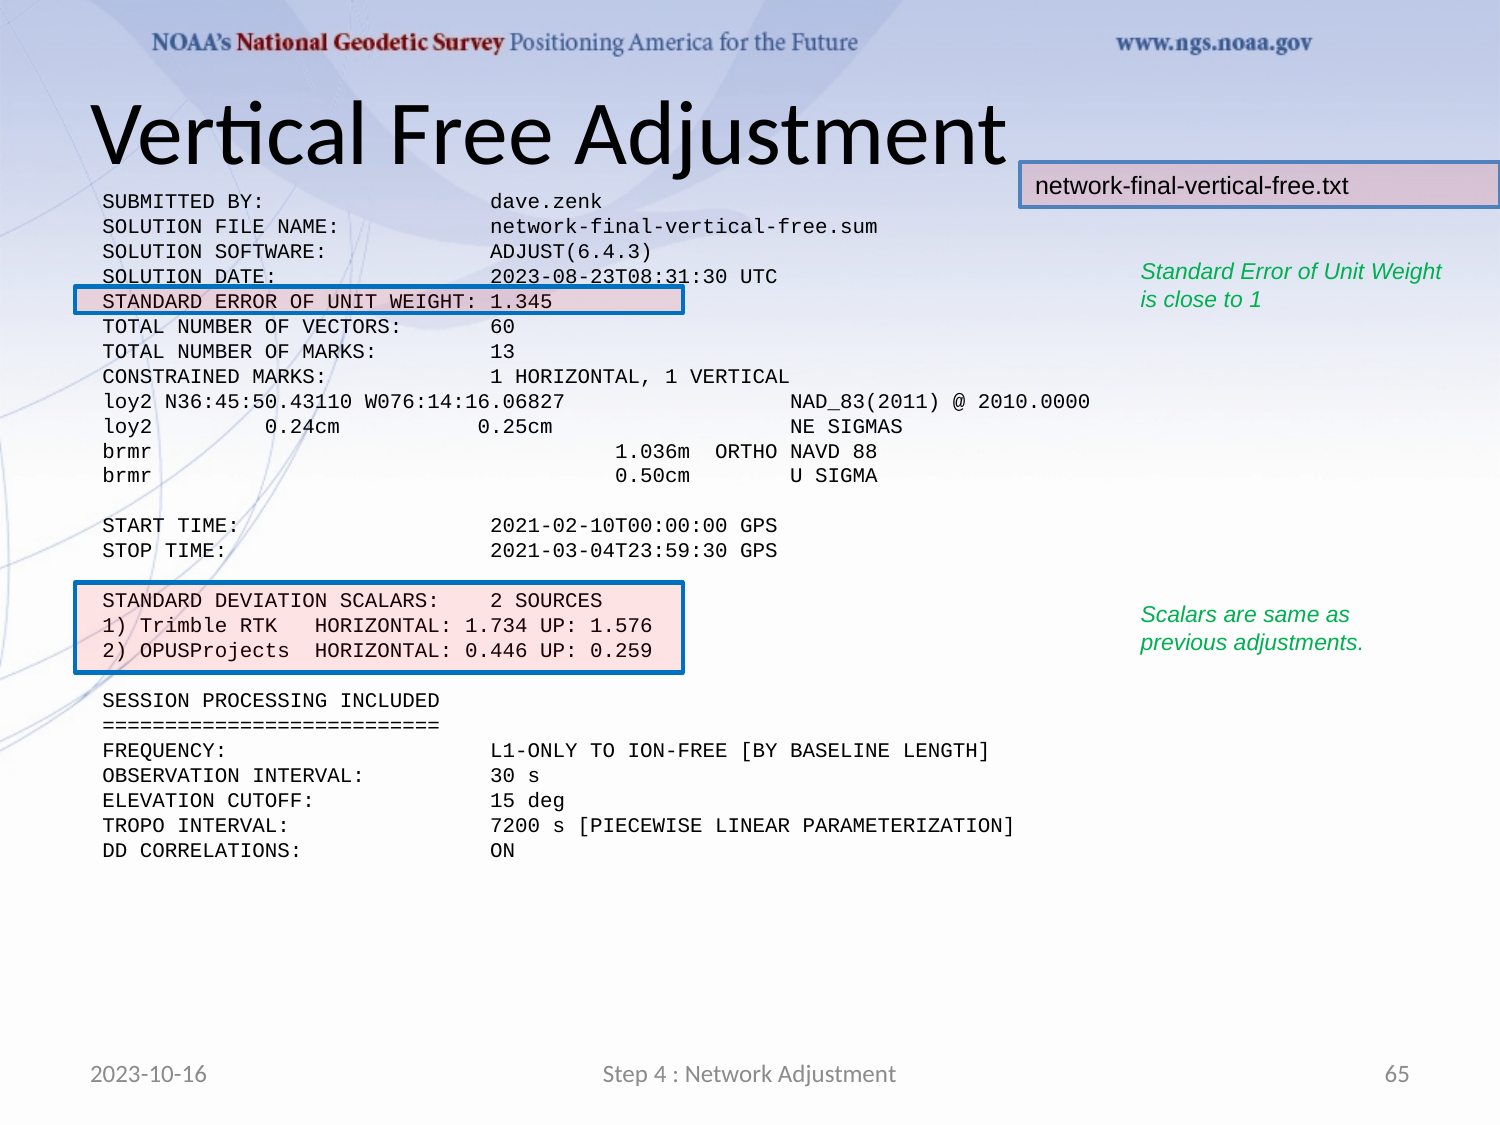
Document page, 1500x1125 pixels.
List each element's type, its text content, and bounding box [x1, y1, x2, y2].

picture [0, 0, 1500, 1125]
text_box [73, 284, 685, 315]
text_box network-final-vertical-free.txt [1020, 162, 1500, 208]
footer Step 4 : Network Adjustment [512, 1042, 988, 1103]
title Vertical Free Adjustment [74, 74, 1426, 181]
text_box SUBMITTED BY: dave.zenk SOLUTION FILE NAME: network-final-vertical-free.sum SOLUTION SOFTWARE: ADJUST(6.4.3) SOLUTION DATE: 2023-08-23T08:31:30 UTC STANDARD ERROR OF UNIT WEIGHT: 1.345 TOTAL NUMBER OF VECTORS: 60 TOTAL NUMBER OF MARKS: 13 CONSTRAINED MARKS: 1 HORIZONTAL, 1 VERTICAL loy2 N36:45:50.43110 W076:14:16.06827 NAD_83(2011) @ 2010.0000 loy2 0.24cm 0.25cm NE SIGMAS brmr 1.036m ORTHO NAVD 88 brmr 0.50cm U SIGMA START TIME: 2021-02-10T00:00:00 GPS STOP TIME: 2021-03-04T23:59:30 GPS STANDARD DEVIATION SCALARS: 2 SOURCES 1) Trimble RTK HORIZONTAL: 1.734 UP: 1.576 2) OPUSProjects HORIZONTAL: 0.446 UP: 0.259 SESSION PROCESSING INCLUDED =========================== FREQUENCY: L1-ONLY TO ION-FREE [BY BASELINE LENGTH] OBSERVATION INTERVAL: 30 s ELEVATION CUTOFF: 15 deg TROPO INTERVAL: 7200 s [PIECEWISE LINEAR PARAMETERIZATION] DD CORRELATIONS: ON [75, 179, 1375, 870]
text_box [73, 580, 685, 675]
text_box Scalars are same as previous adjustments. [1125, 592, 1459, 662]
text_box Standard Error of Unit Weight is close to 1 [1125, 249, 1459, 320]
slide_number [75, 1042, 425, 1103]
slide_number 65 [1074, 1042, 1425, 1103]
